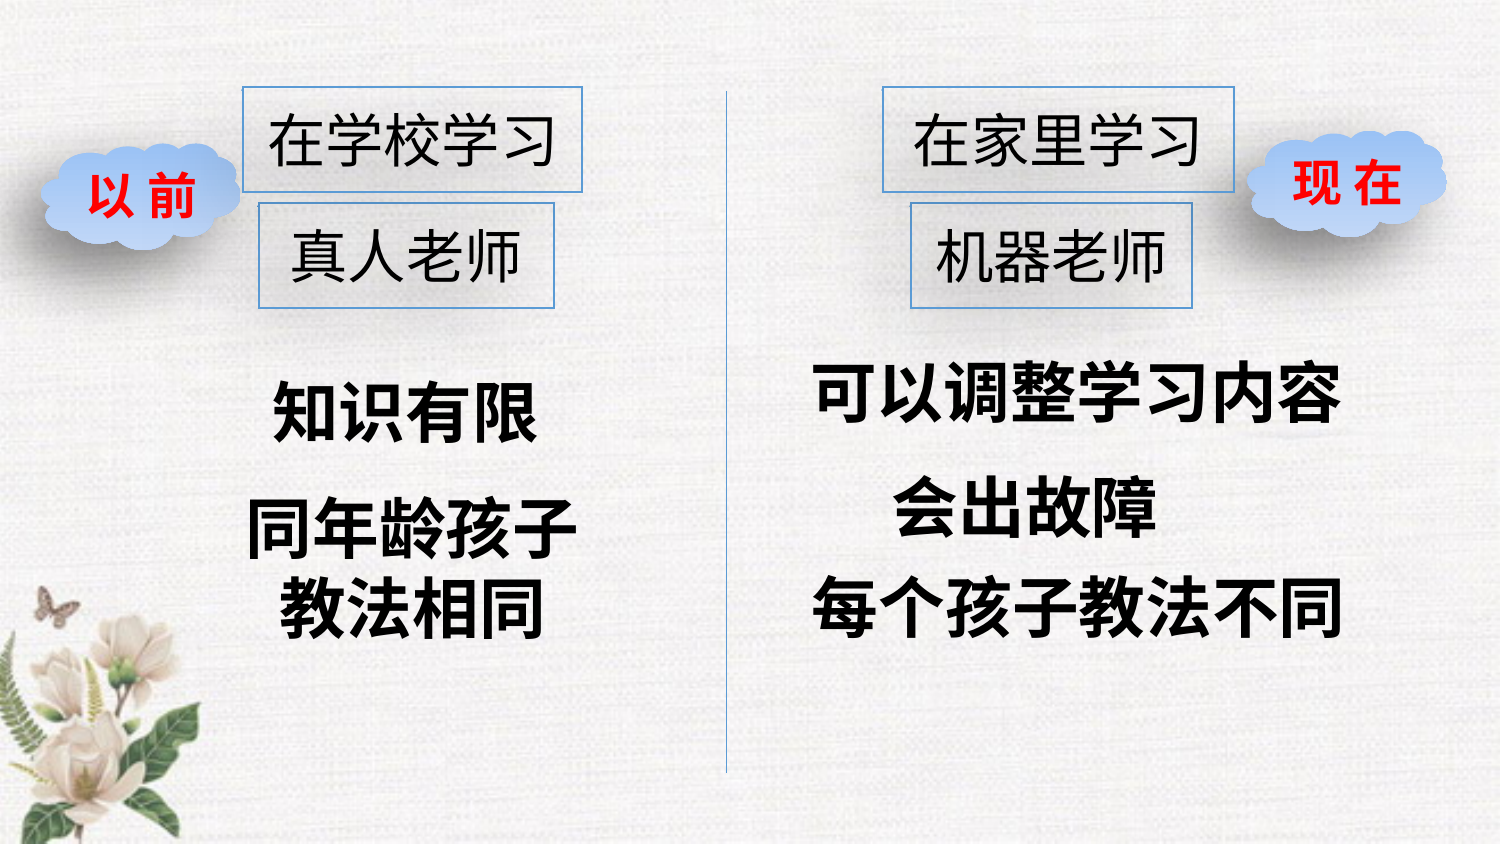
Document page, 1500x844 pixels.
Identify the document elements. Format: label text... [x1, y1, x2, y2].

text_box 在学校学习 [241, 86, 583, 193]
text_box 同年龄孩子教法相同 [226, 479, 599, 654]
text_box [1247, 130, 1447, 237]
text_box 在家里学习 [881, 86, 1235, 193]
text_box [41, 143, 241, 250]
text_box 会出故障 [876, 458, 1174, 553]
text_box 真人老师 [258, 263, 555, 309]
text_box 每个孩子教法不同 [797, 558, 1361, 654]
picture [0, 0, 1500, 844]
text_box 机器老师 [910, 271, 1193, 309]
text_box 可以调整学习内容 [795, 343, 1359, 438]
text_box 知识有限 [257, 363, 555, 459]
